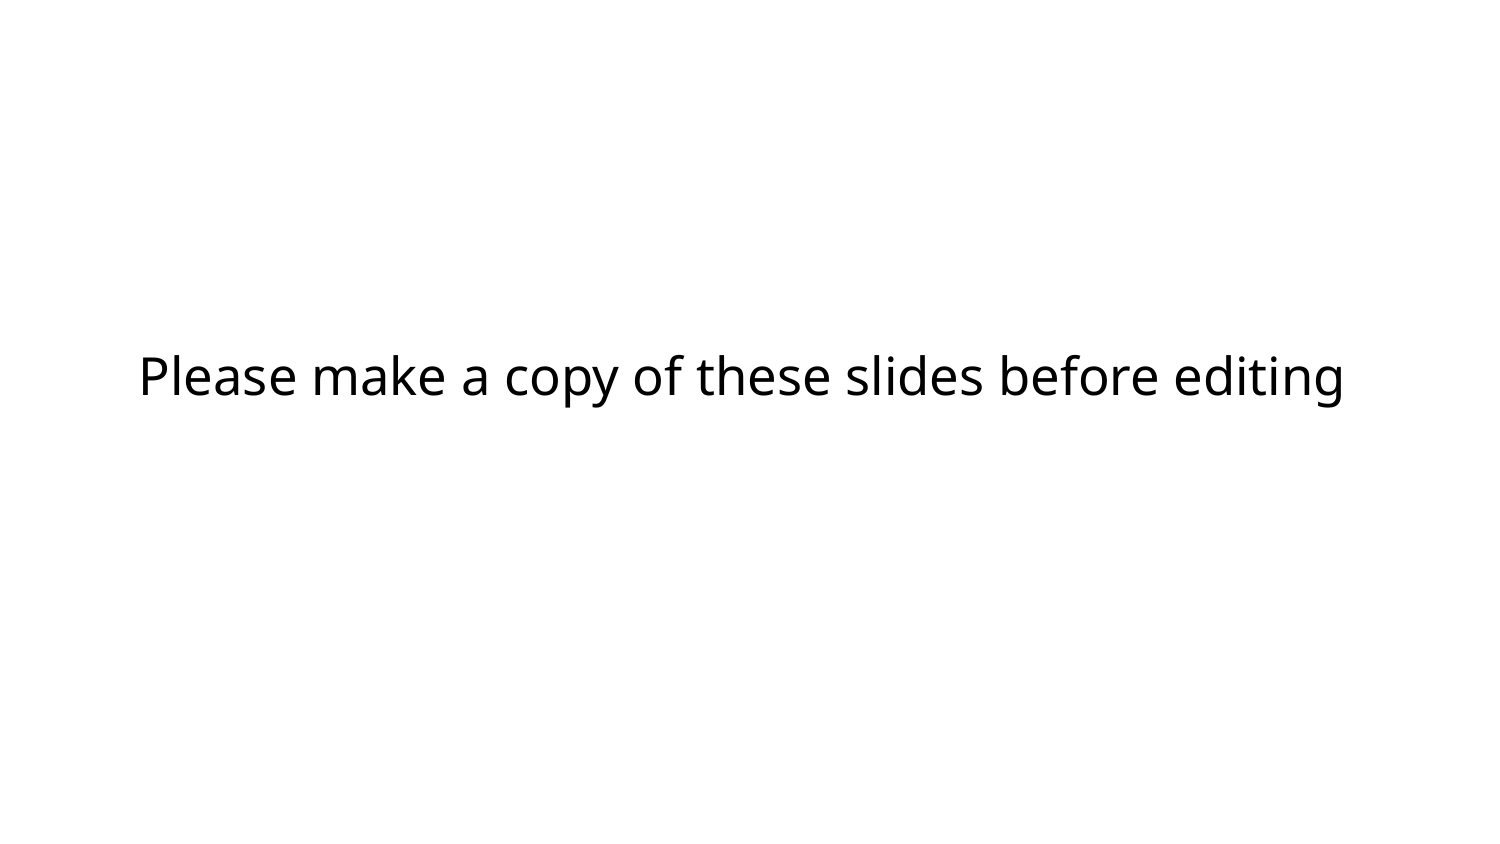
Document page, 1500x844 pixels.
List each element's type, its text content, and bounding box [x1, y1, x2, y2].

title Please make a copy of these slides before editing [51, 327, 1449, 422]
